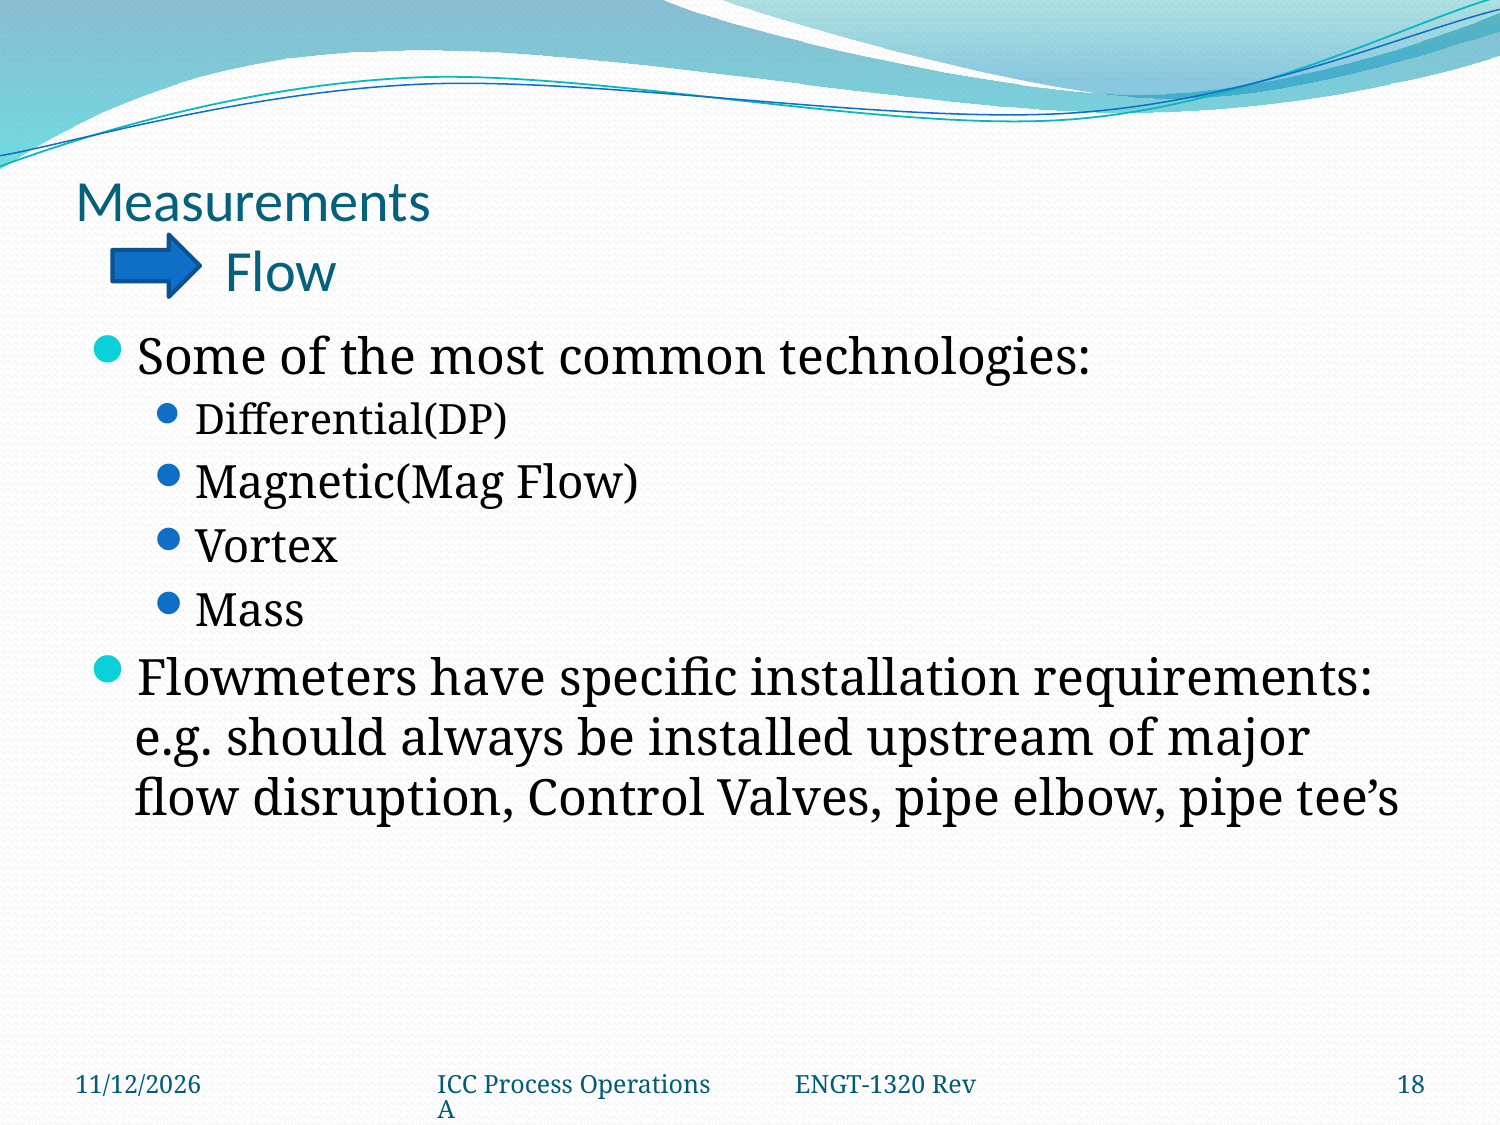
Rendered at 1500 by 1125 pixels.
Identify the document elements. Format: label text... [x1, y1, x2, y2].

slide_number 18 [1299, 1042, 1425, 1103]
footer ICC Process Operations ENGT-1320 Rev A [437, 1042, 988, 1103]
title Measurements Flow [75, 115, 1425, 303]
list Some of the most common technologies: Differential(DP) Magnetic(Mag Flow) Vortex Mass Flowmeters have specific installation requirements: e.g. should always be installed upstream of major flow disruption, Control Valves, pipe elbow, pipe tee’s [75, 317, 1425, 1038]
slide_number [75, 1042, 425, 1103]
text_box [110, 232, 203, 299]
